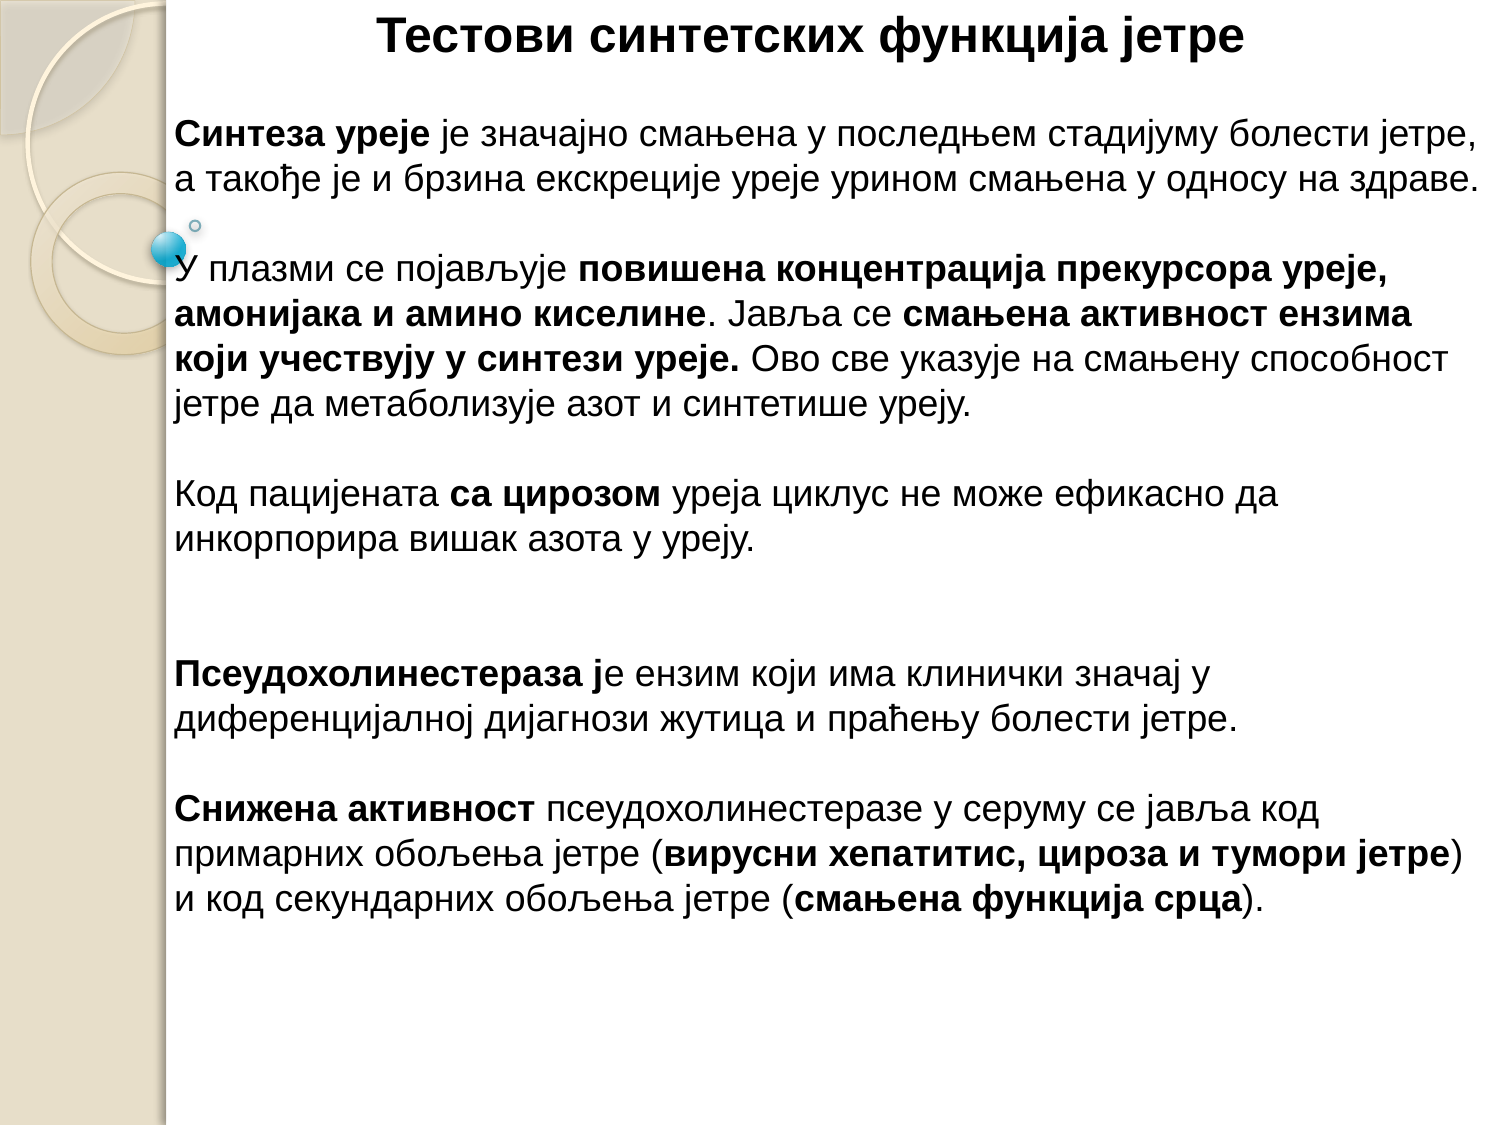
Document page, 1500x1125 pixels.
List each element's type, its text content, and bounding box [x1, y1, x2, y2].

text_box Тестови синтетских функција јетре [277, 0, 1459, 101]
text_box Синтеза уреје је значајно смањена у последњем стадијуму болести јетре, а такође је и брзина екскреције уреје урином смањена у односу на здраве. У плазми се појављује повишена концентрација прекурсора уреје, амонијака и амино киселине. Јавља се смањена активност ензима који учествују у синтези уреје. Ово све указује на смањену способност јетре да метаболизује азот и синтетише уреју. Код пацијената са цирозом уреја циклус не може ефикасно да инкорпорира вишак азота у уреју. Псеудохолинестераза је ензим који има клинички значај у диференцијалној дијагнози жутица и праћењу болести јетре. Снижена активност псеудохолинестеразе у серуму се јавља код примарних обољења јетре (вирусни хепатитис, цироза и тумори јетре) и код секундарних обољења јетре (смањена функција срца). [159, 101, 1500, 1017]
